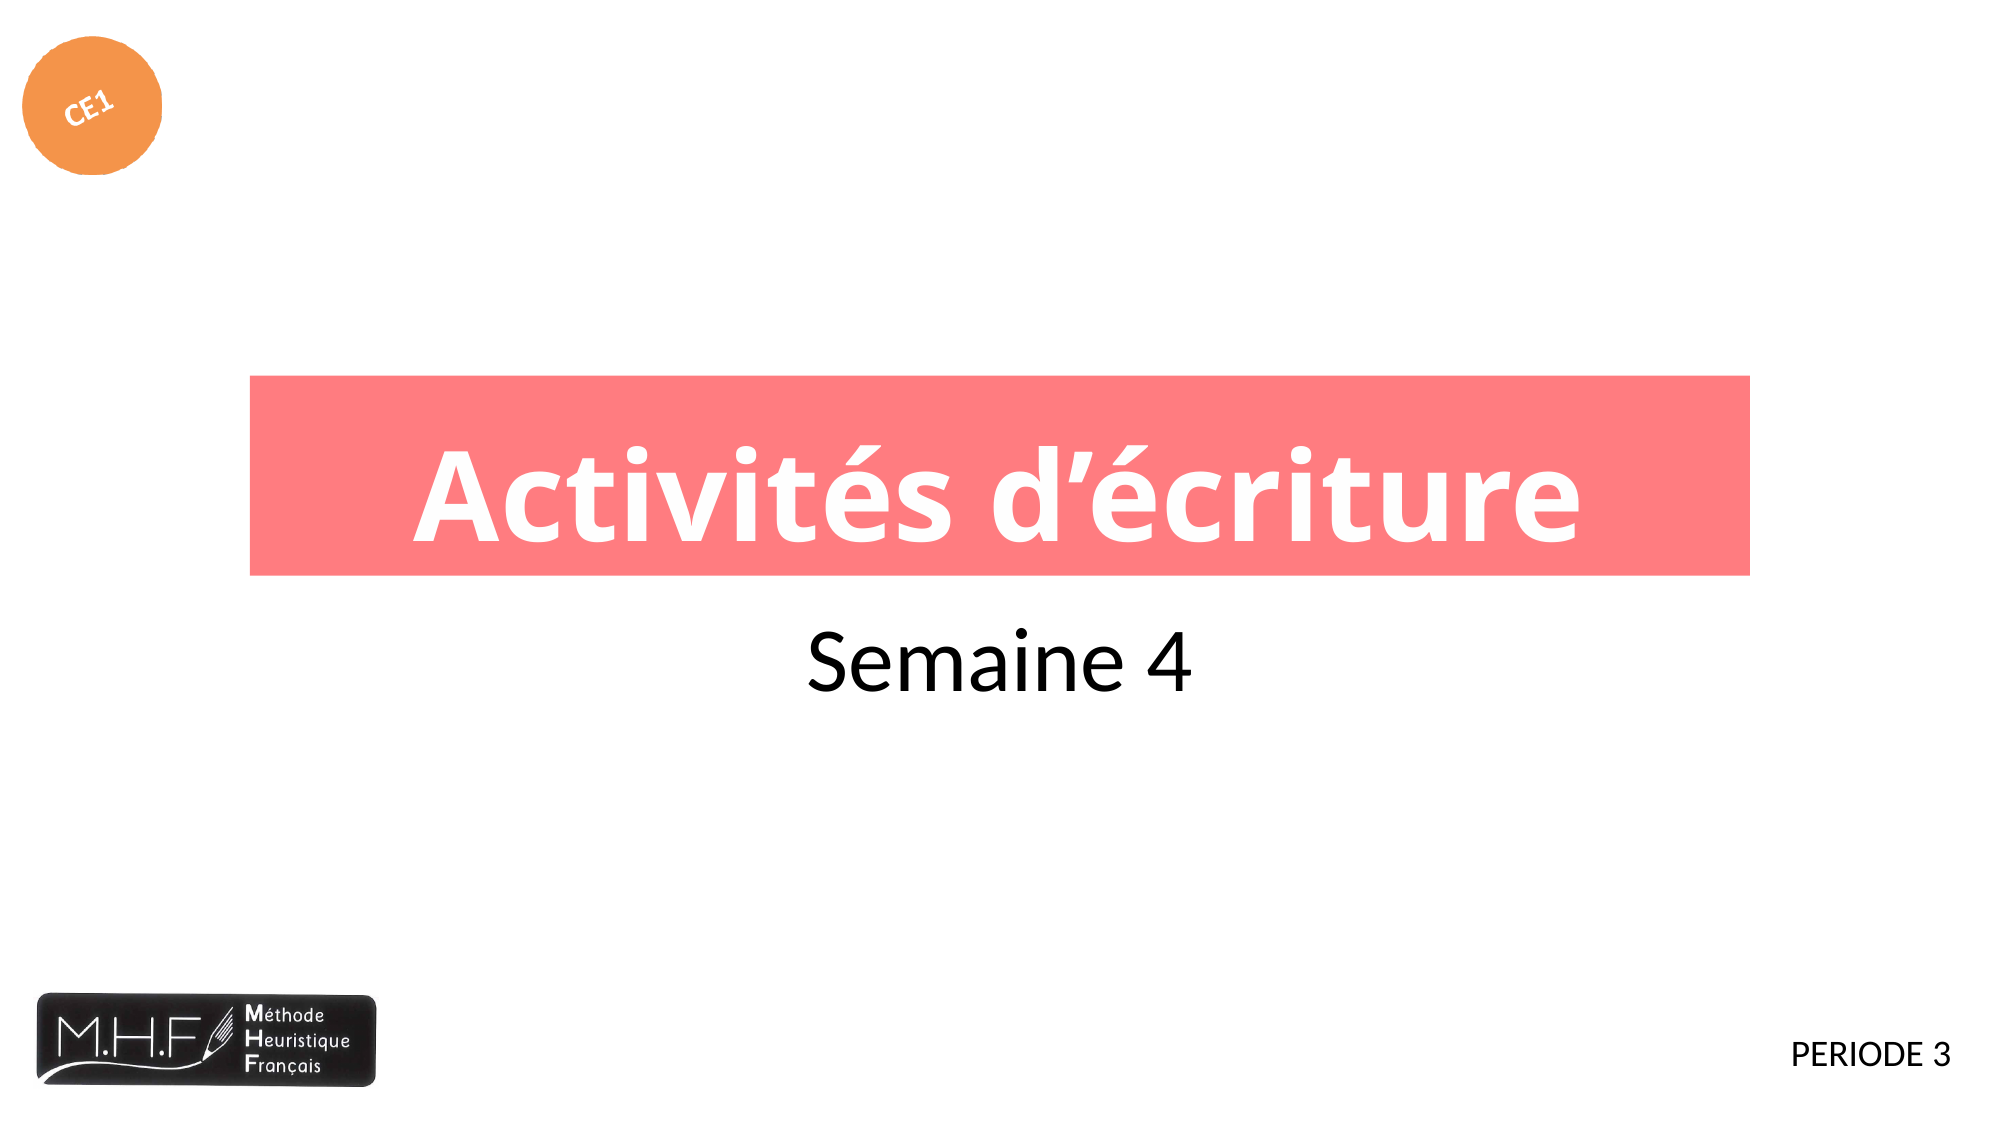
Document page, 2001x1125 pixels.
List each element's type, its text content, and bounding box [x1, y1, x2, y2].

subtitle Semaine 4 [249, 604, 1750, 877]
title Activités d’écriture [249, 375, 1750, 576]
picture [33, 990, 379, 1089]
text_box PERIODE 3 [1362, 1021, 1967, 1082]
picture [22, 36, 162, 175]
